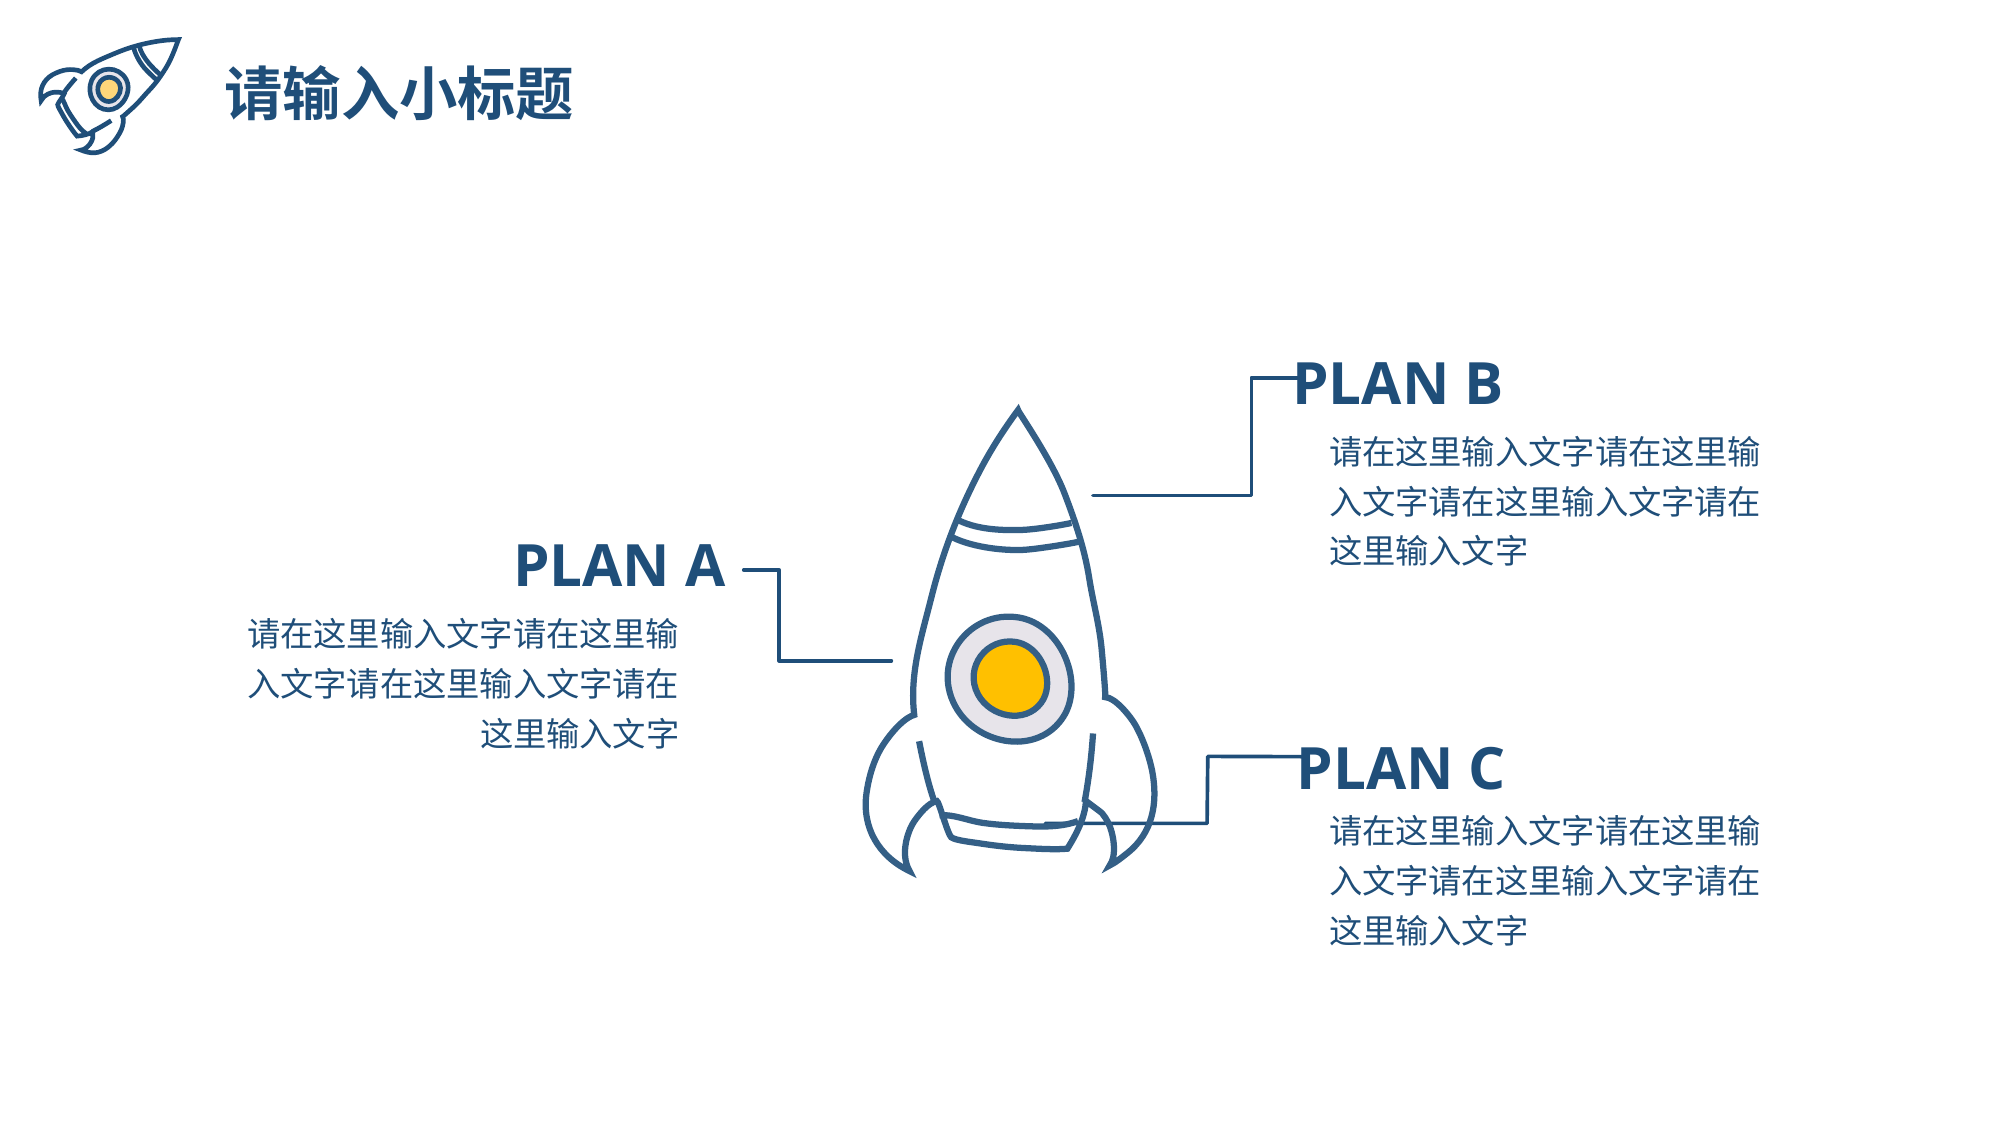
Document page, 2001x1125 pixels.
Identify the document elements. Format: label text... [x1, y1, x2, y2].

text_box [215, 520, 701, 763]
text_box [742, 569, 810, 662]
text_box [1314, 338, 1794, 581]
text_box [46, 15, 158, 154]
text_box [1139, 377, 1303, 497]
text_box 请输入小标题 [209, 49, 616, 135]
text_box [810, 469, 1159, 905]
text_box [1159, 755, 1303, 825]
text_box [1314, 723, 1794, 960]
